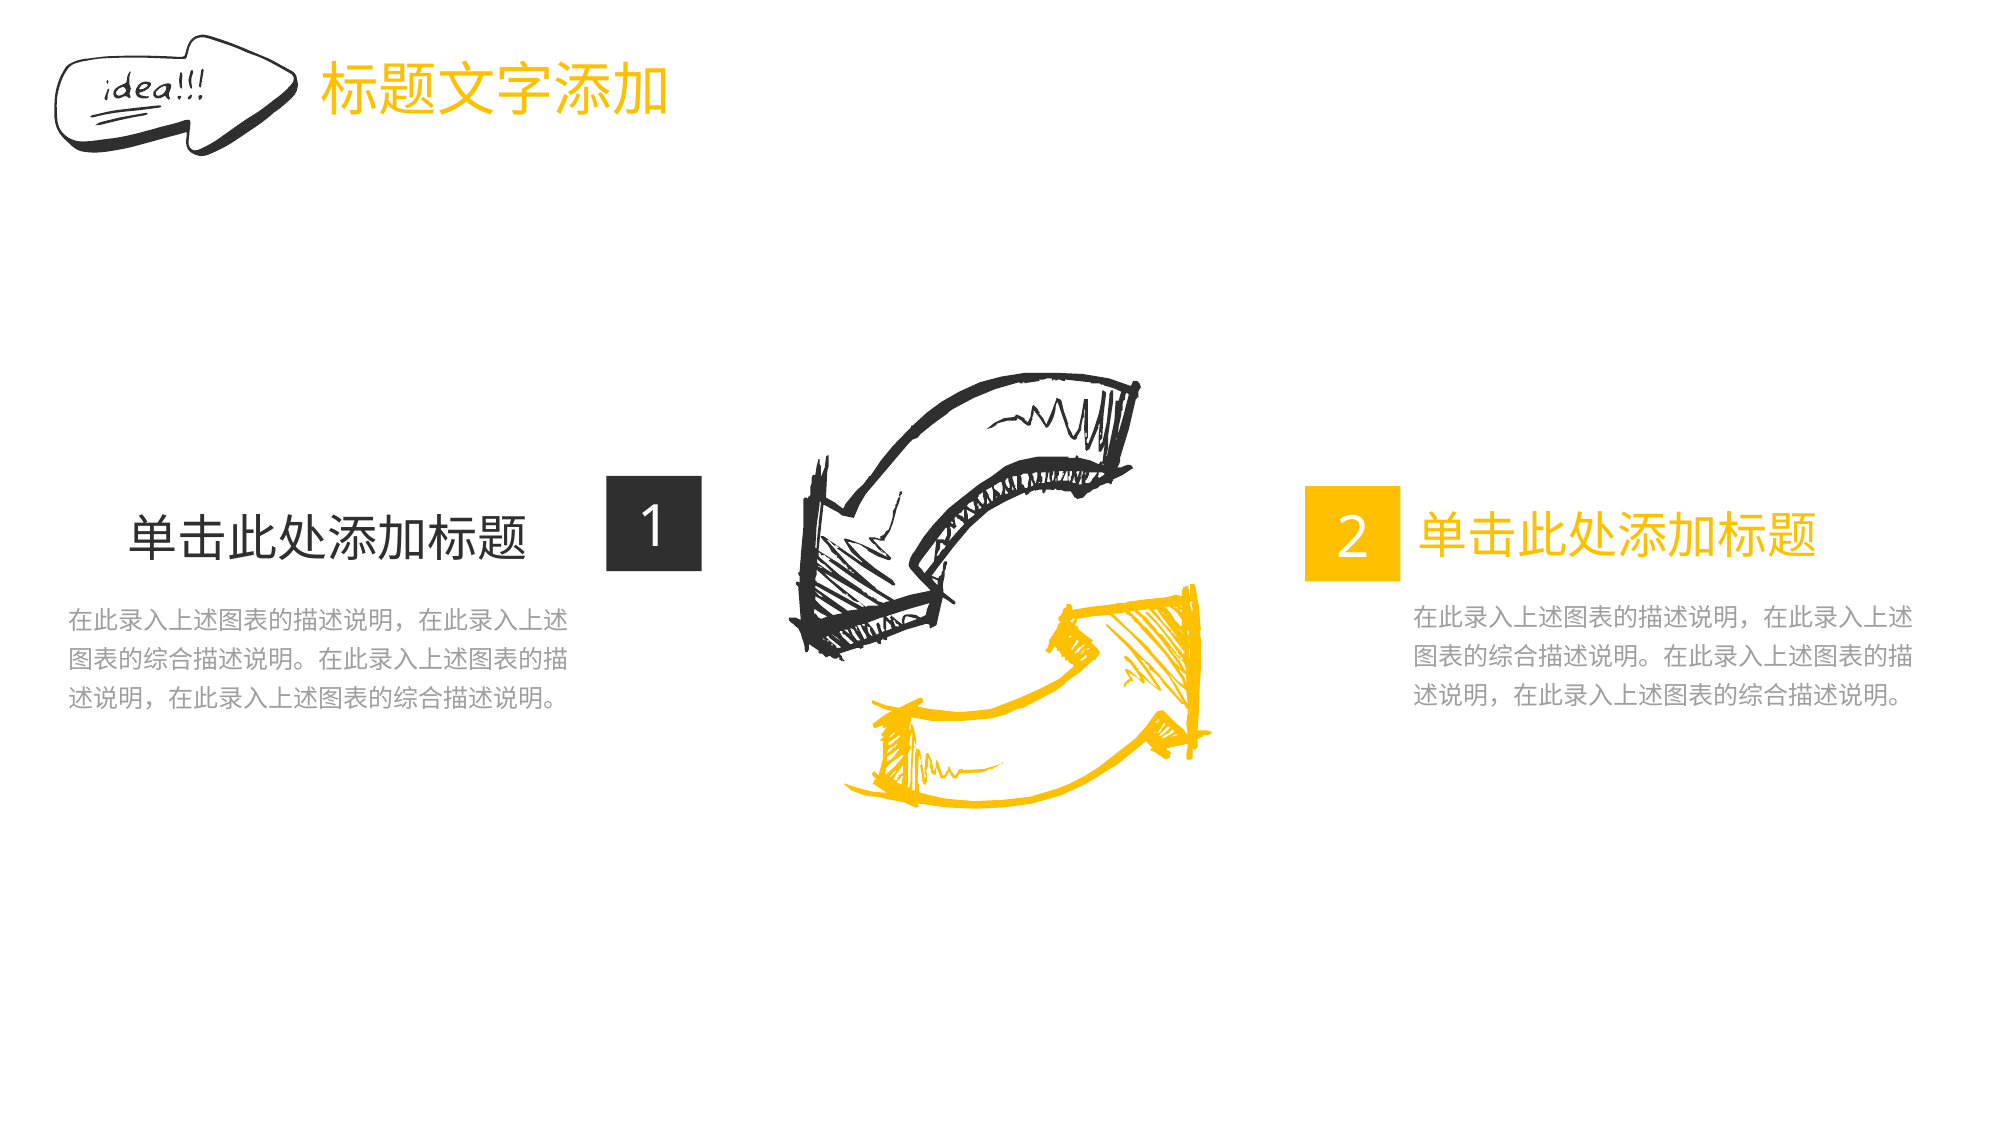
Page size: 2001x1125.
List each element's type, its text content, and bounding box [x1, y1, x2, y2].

text_box 单击此处添加标题 [112, 498, 543, 574]
text_box 1 [605, 475, 703, 572]
text_box [844, 584, 1212, 809]
text_box 在此录入上述图表的描述说明，在此录入上述图表的综合描述说明。在此录入上述图表的描述说明，在此录入上述图表的综合描述说明。 [1385, 585, 1929, 756]
text_box 在此录入上述图表的描述说明，在此录入上述图表的综合描述说明。在此录入上述图表的描述说明，在此录入上述图表的综合描述说明。 [39, 587, 584, 759]
text_box [788, 372, 1141, 662]
text_box 标题文字添加 [306, 44, 749, 130]
text_box 2 [1304, 485, 1402, 582]
text_box [54, 34, 298, 157]
text_box 单击此处添加标题 [1402, 495, 1833, 571]
